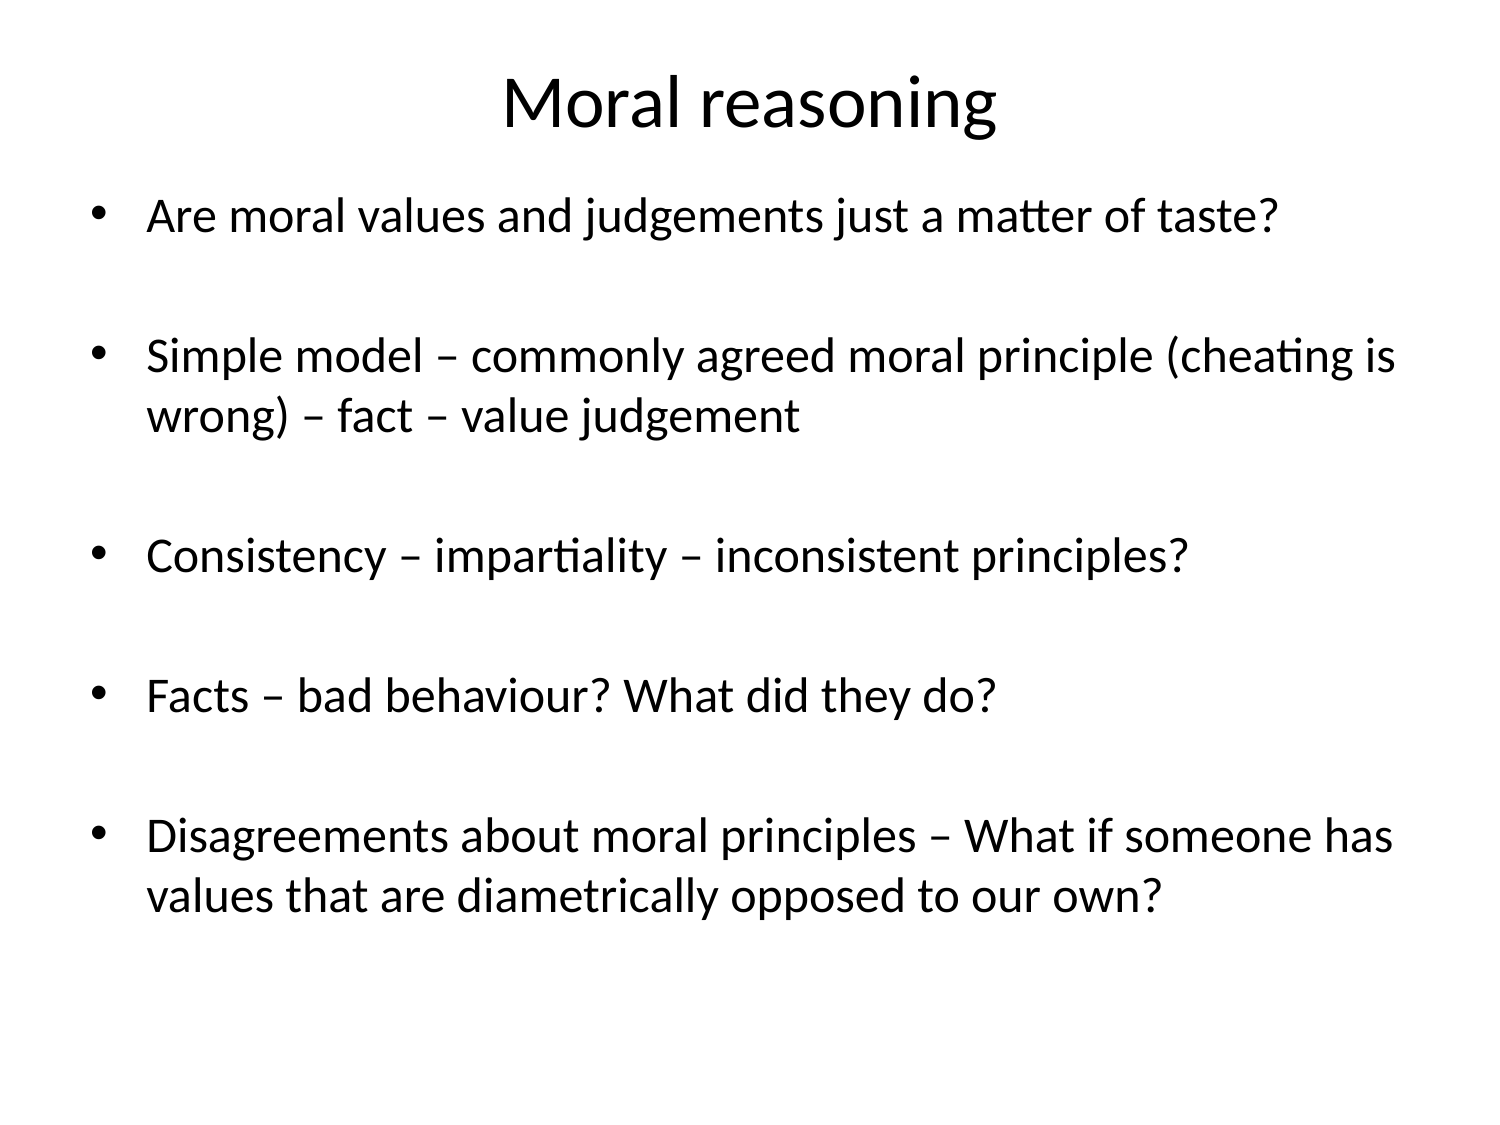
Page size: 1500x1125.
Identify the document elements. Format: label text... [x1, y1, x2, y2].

title Moral reasoning [75, 45, 1425, 150]
list Are moral values and judgements just a matter of taste? Simple model – commonly agreed moral principle (cheating is wrong) – fact – value judgement Consistency – impartiality – inconsistent principles? Facts – bad behaviour? What did they do? Disagreements about moral principles – What if someone has values that are diametrically opposed to our own? [75, 174, 1425, 1005]
